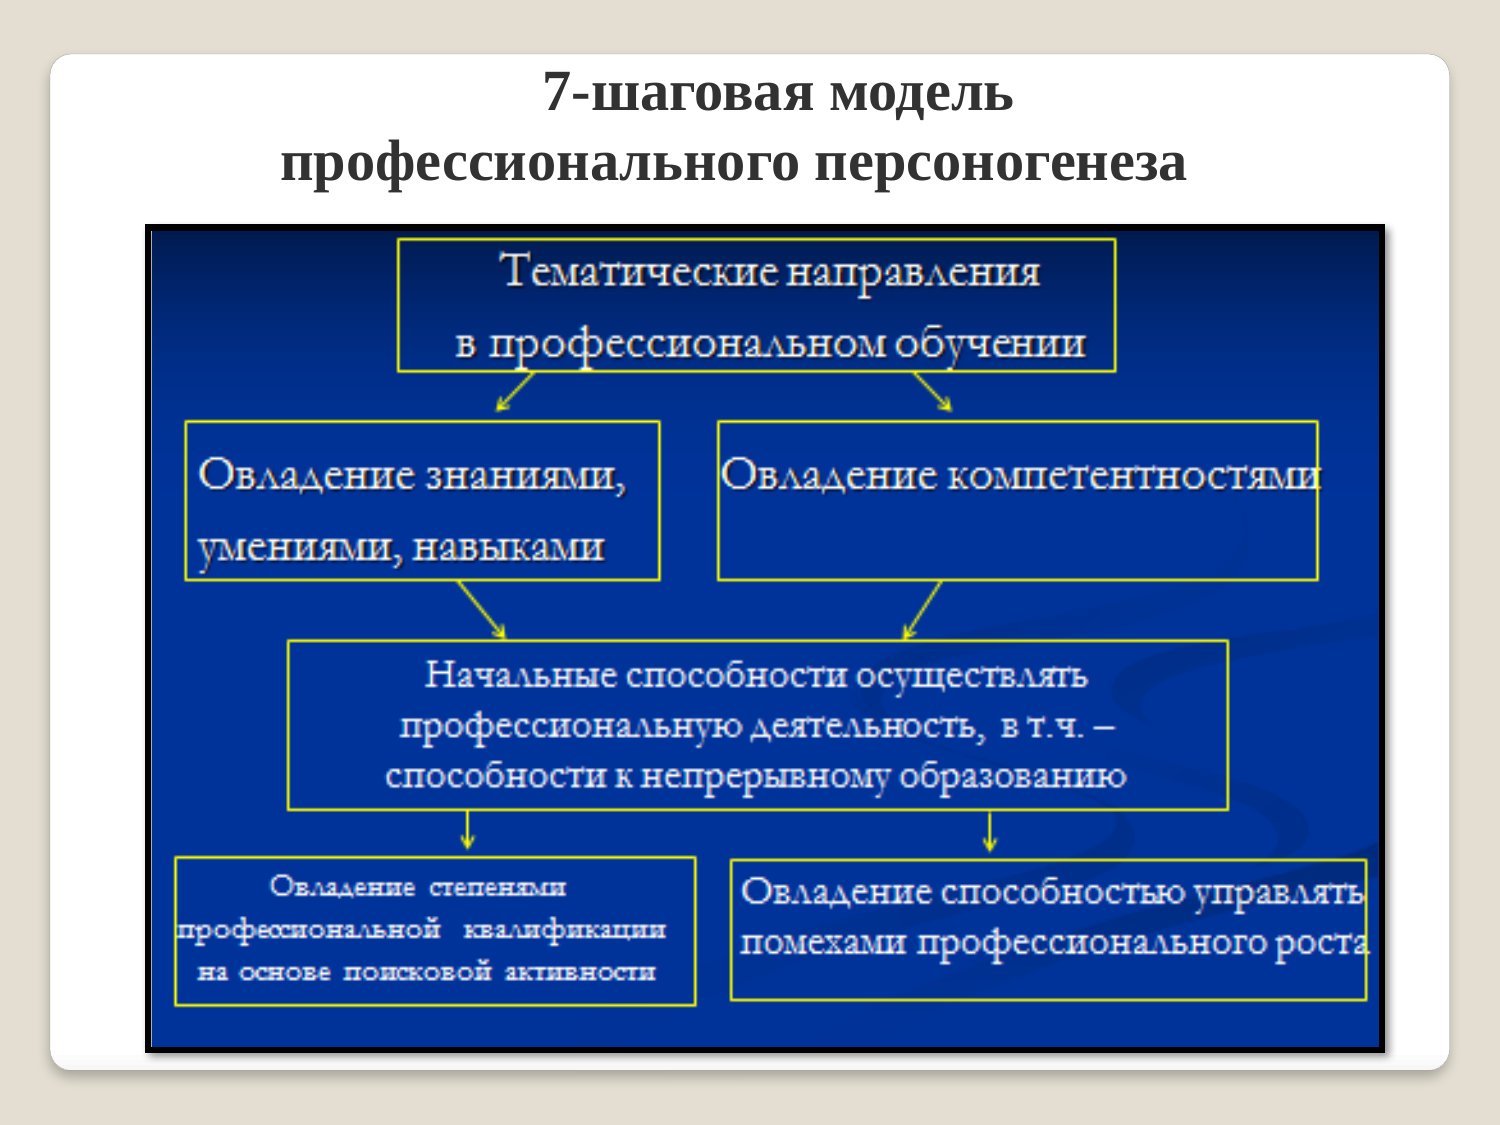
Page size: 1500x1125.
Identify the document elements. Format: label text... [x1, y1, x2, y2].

text_box [0, 201, 1327, 262]
text_box 7-шаговая модель профессионального персоногенеза [218, 44, 1265, 200]
picture [150, 230, 1380, 1048]
